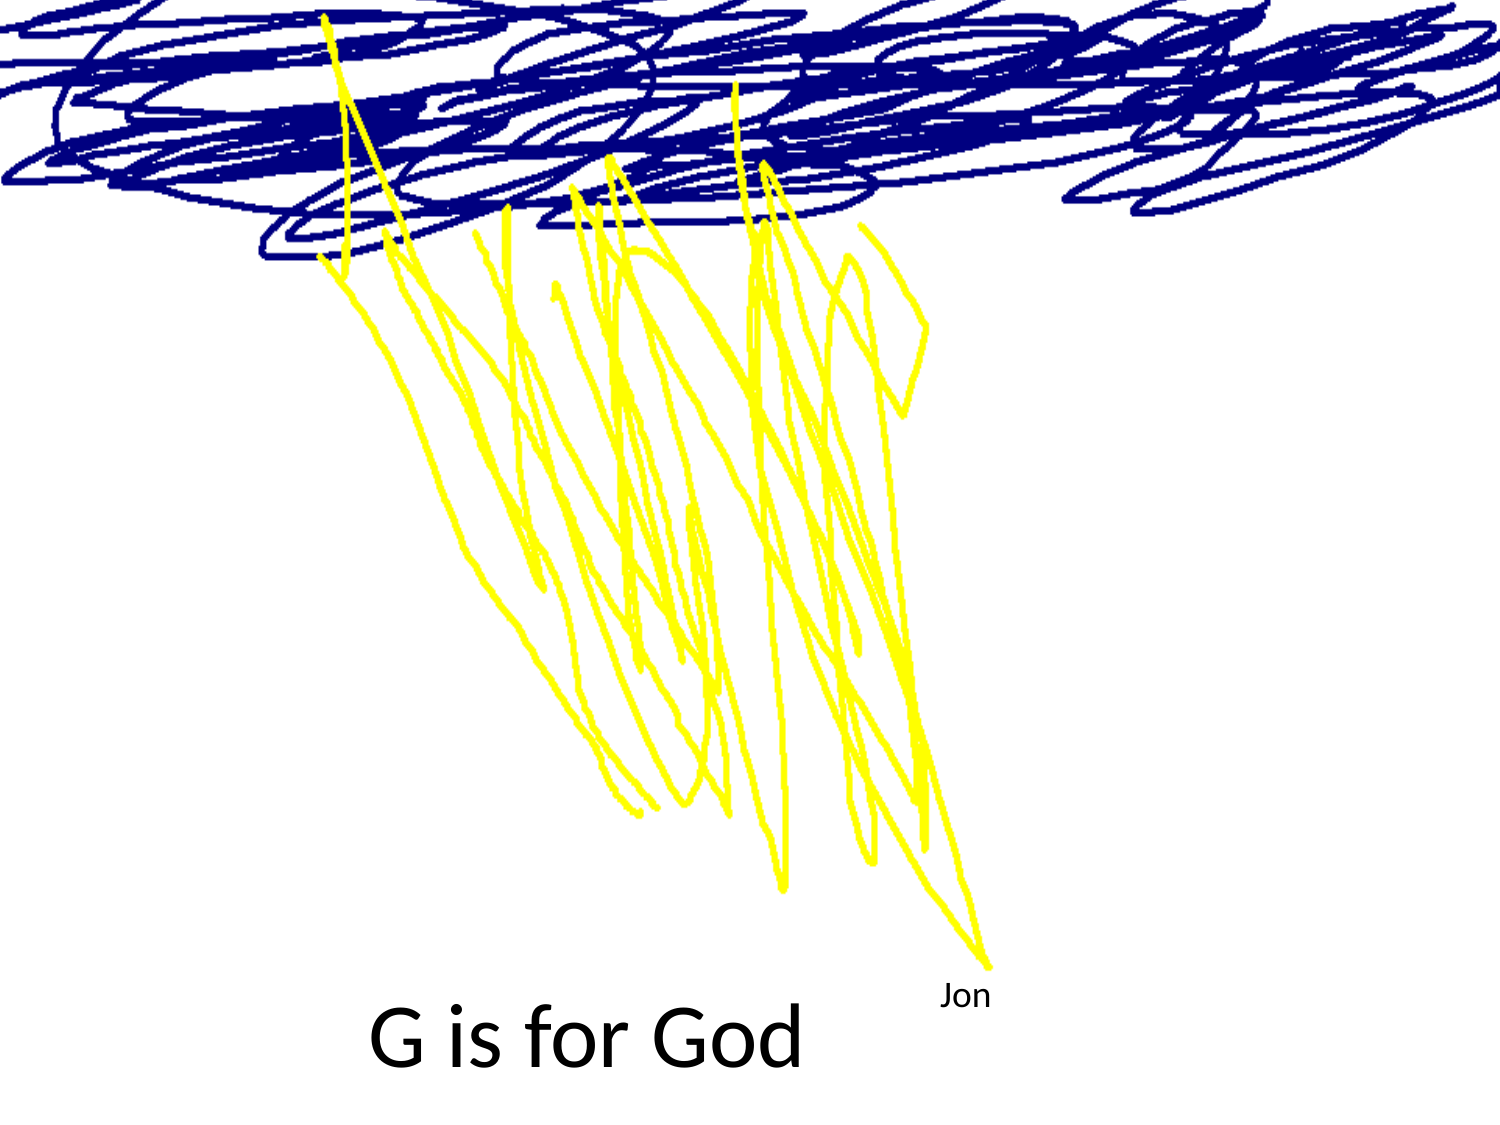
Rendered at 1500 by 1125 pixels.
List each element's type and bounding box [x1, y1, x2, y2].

list [0, 0, 1500, 1125]
